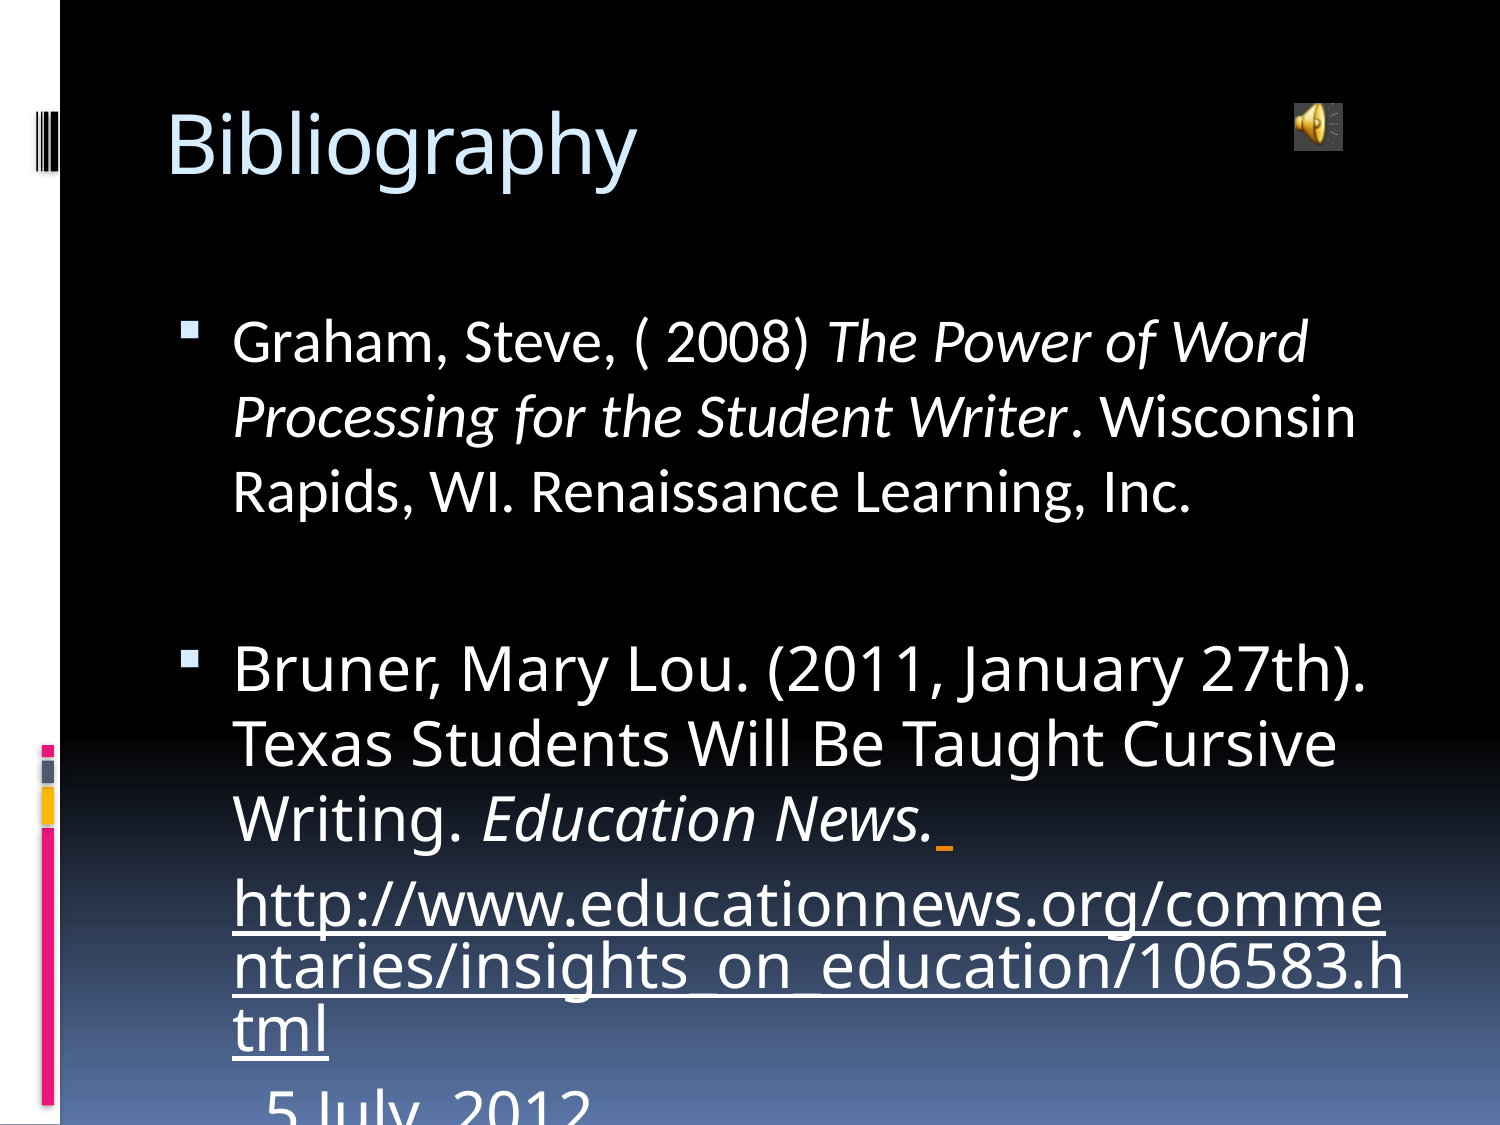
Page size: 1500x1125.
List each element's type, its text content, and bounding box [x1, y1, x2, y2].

picture [1293, 101, 1344, 153]
title Bibliography [150, 83, 1425, 234]
list Graham, Steve, ( 2008) The Power of Word Processing for the Student Writer. Wisconsin Rapids, WI. Renaissance Learning, Inc. Bruner, Mary Lou. (2011, January 27th). Texas Students Will Be Taught Cursive Writing. Education News. http://www.educationnews.org/commentaries/insights_on_education/106583.html 5 July, 2012 [150, 292, 1425, 1043]
